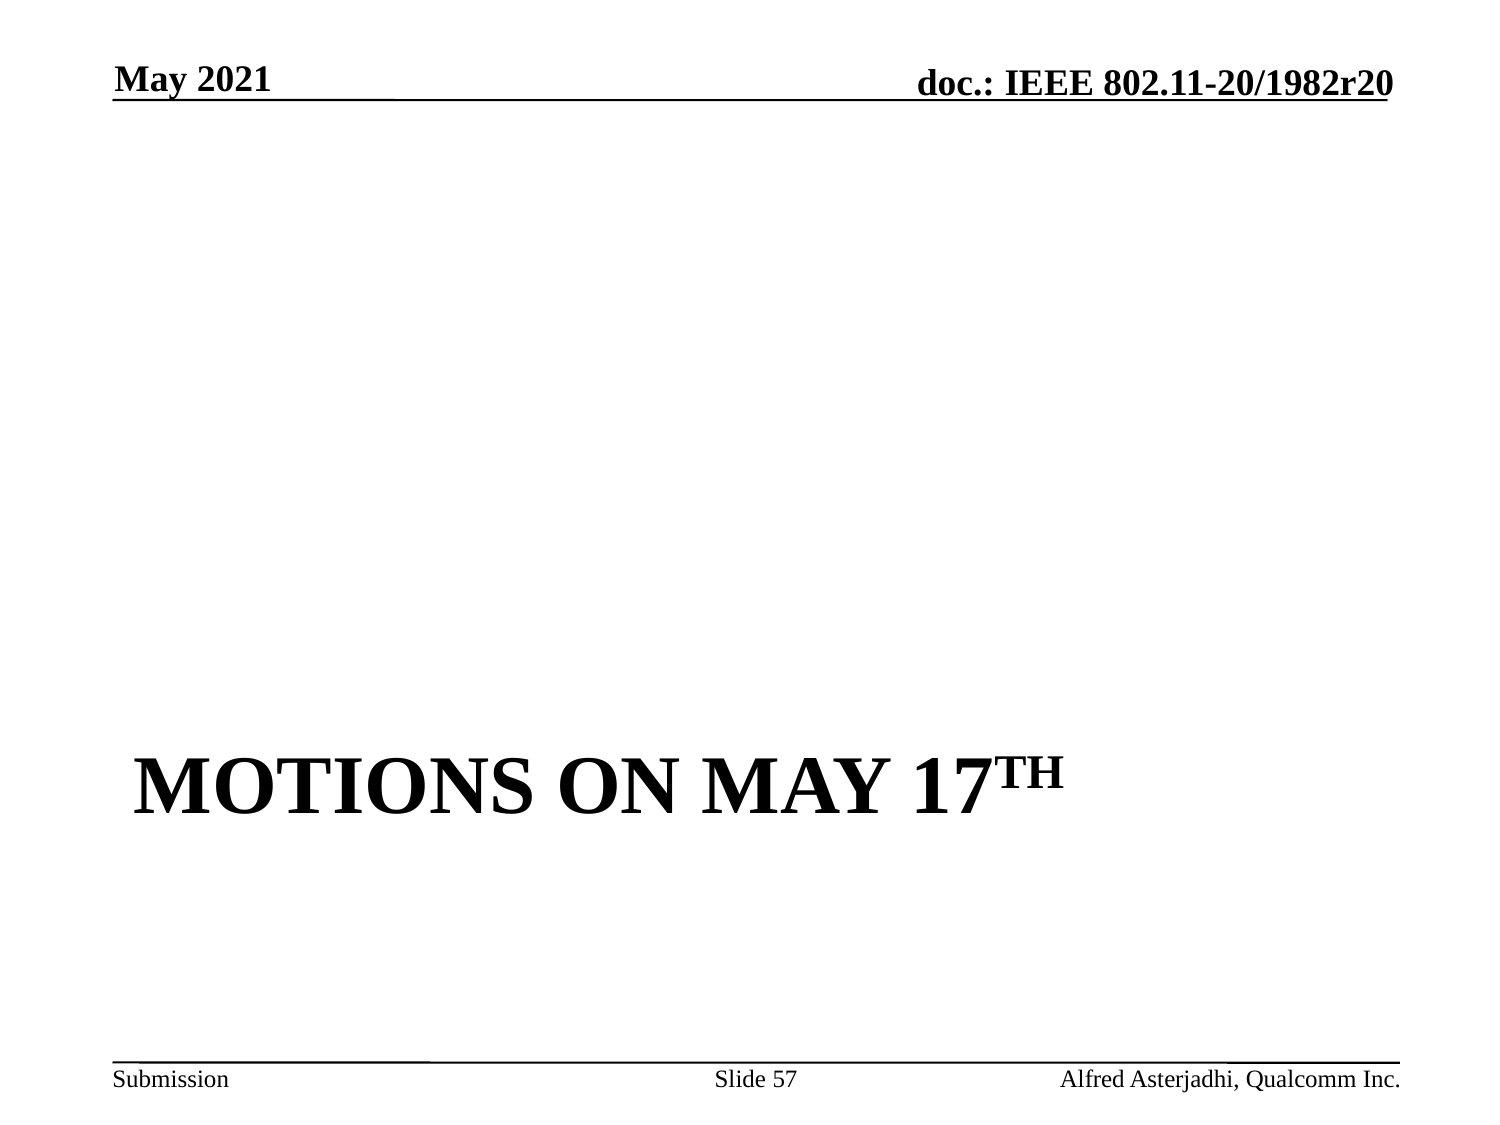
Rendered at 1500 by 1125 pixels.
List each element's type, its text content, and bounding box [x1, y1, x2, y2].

slide_number Slide 57 [712, 1061, 800, 1123]
title Motions on May 17th [118, 722, 1394, 947]
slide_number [114, 54, 423, 100]
footer Alfred Asterjadhi, Qualcomm Inc. [878, 1061, 1402, 1093]
